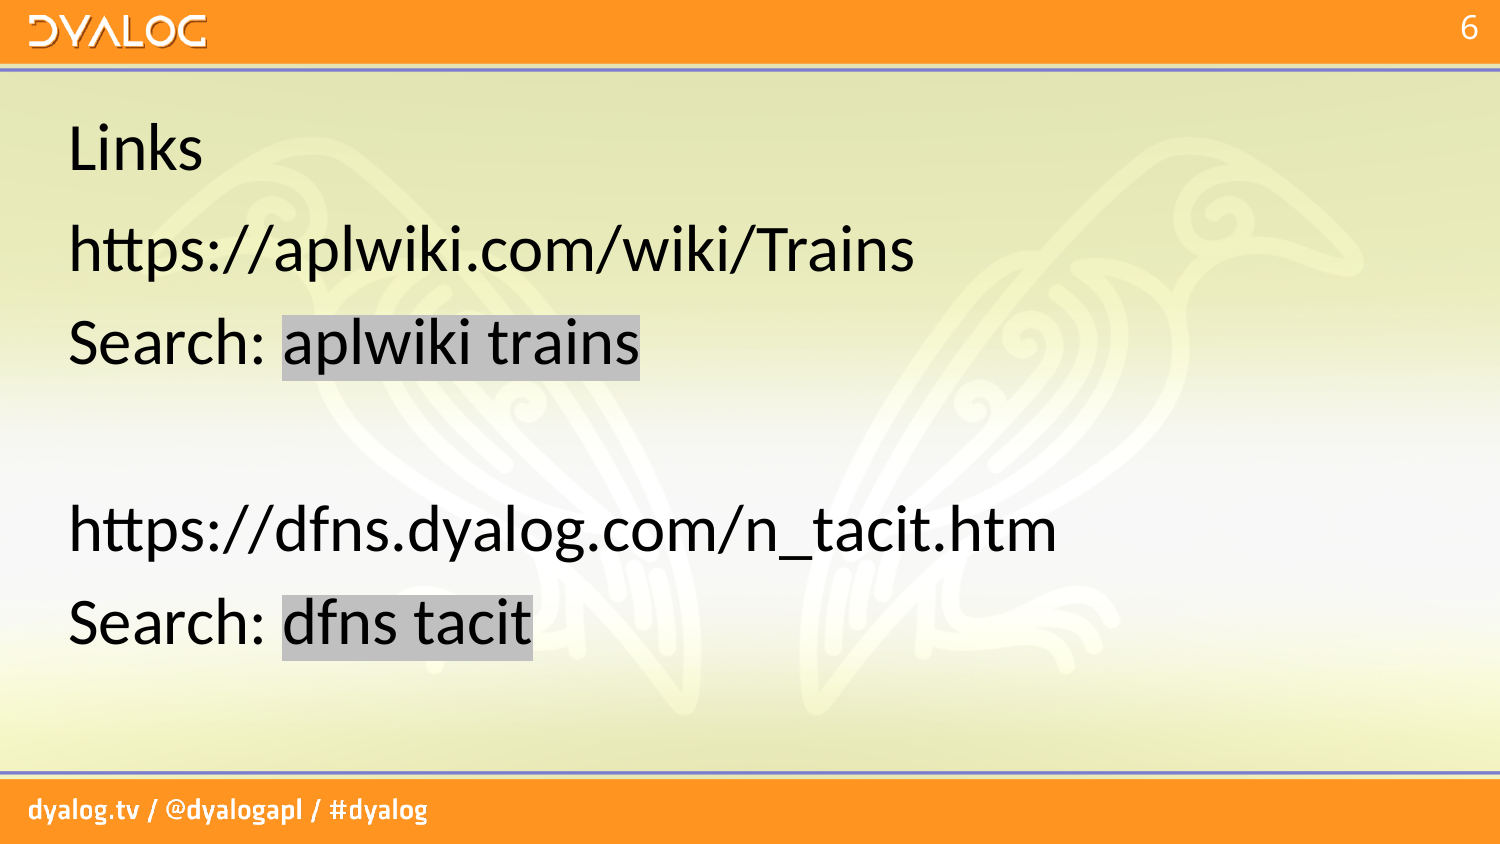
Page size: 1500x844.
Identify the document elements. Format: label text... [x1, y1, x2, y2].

picture [0, 0, 1500, 844]
list https://aplwiki.com/wiki/Trains Search: aplwiki trains https://dfns.dyalog.com/n_tacit.htm Search: dfns tacit [53, 196, 1425, 754]
title Links [53, 94, 1425, 192]
